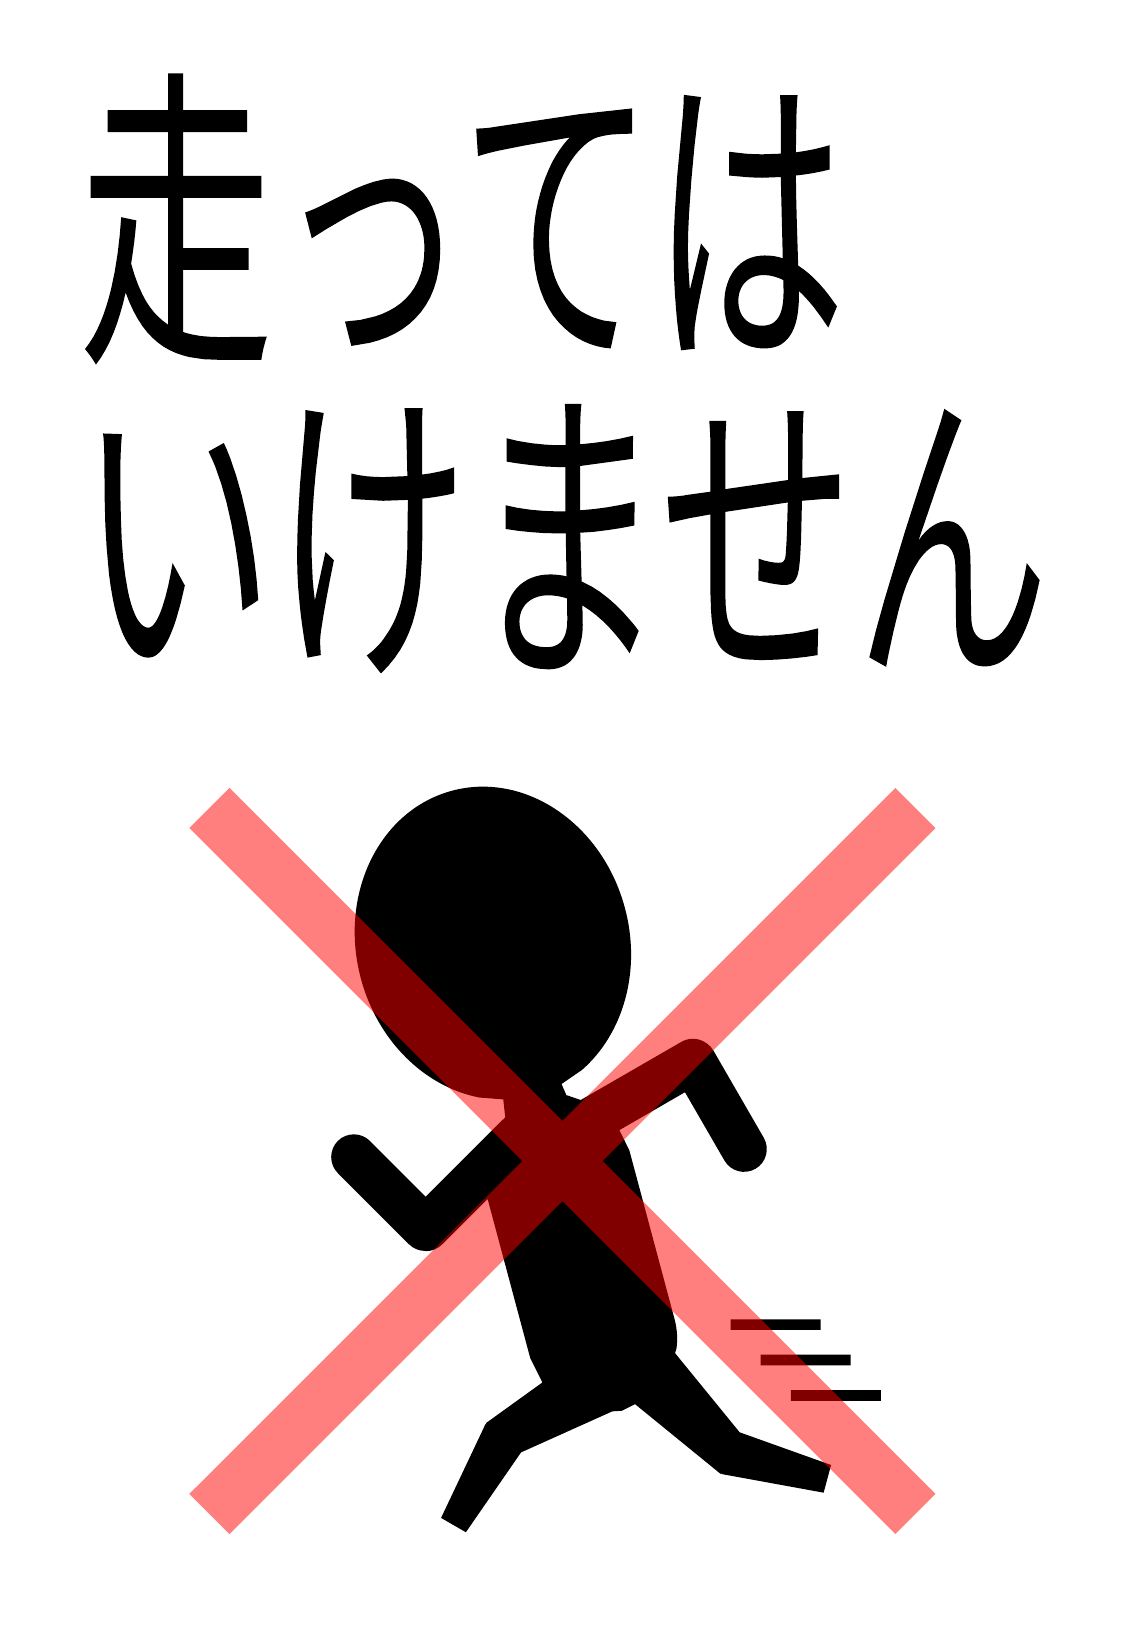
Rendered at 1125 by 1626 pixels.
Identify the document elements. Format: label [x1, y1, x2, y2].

text_box [189, 786, 936, 1535]
